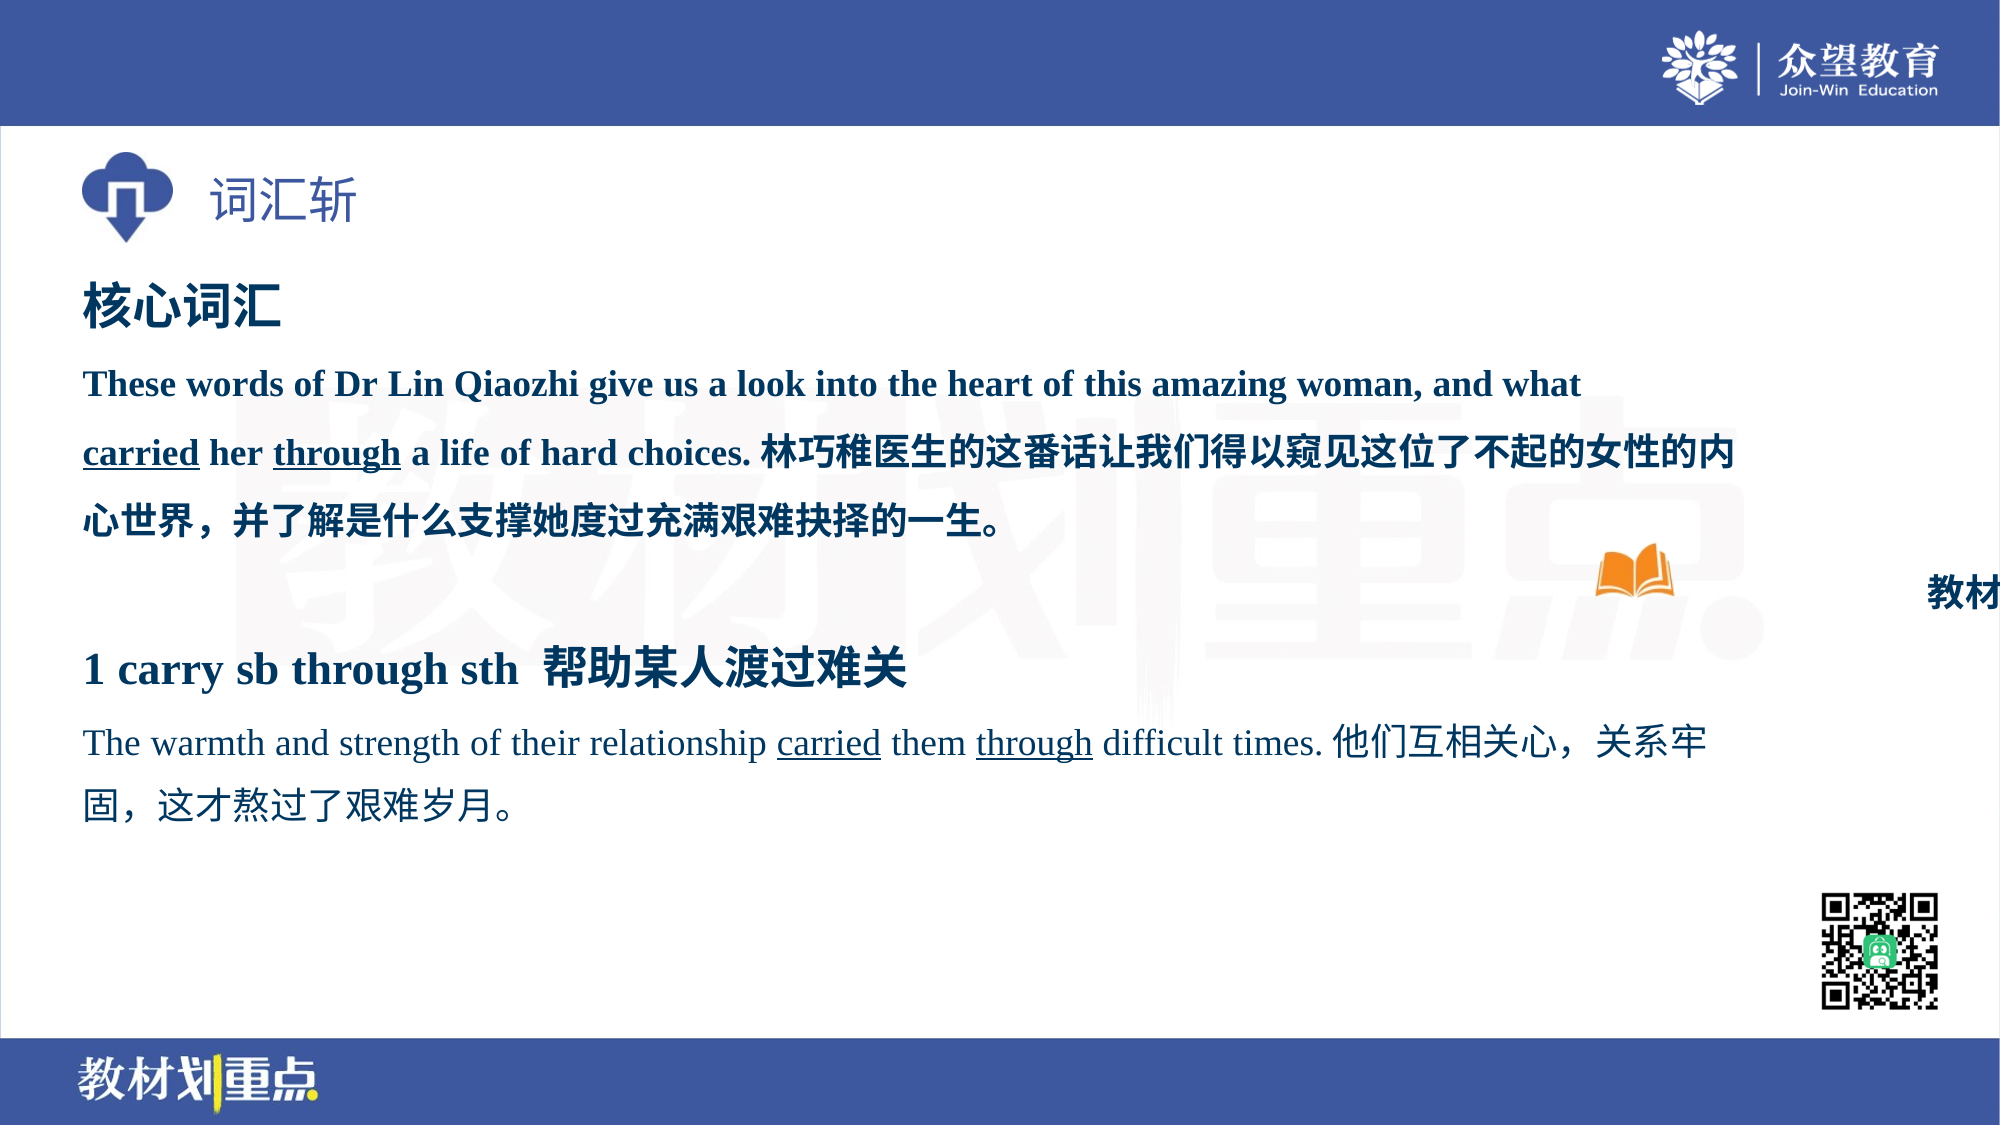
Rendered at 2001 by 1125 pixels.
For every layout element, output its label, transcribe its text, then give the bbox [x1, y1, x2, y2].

text_box 核心词汇 [82, 247, 1817, 335]
text_box 1 carry sb through sth 帮助某人渡过难关 [82, 612, 1817, 694]
text_box The warmth and strength of their relationship carried them through difficult times.他们互相关心，关系牢 固，这才熬过了艰难岁月。 [82, 694, 1817, 821]
text_box These words of Dr Lin Qiaozhi give us a look into the heart of this amazing woman, and what carried her through a life of hard choices.林巧稚医生的这番话让我们得以窥见这位了不起的女性的内 心世界，并了解是什么支撑她度过充满艰难抉择的一生。 教材P16 [82, 335, 1817, 607]
picture [0, 0, 2000, 1125]
